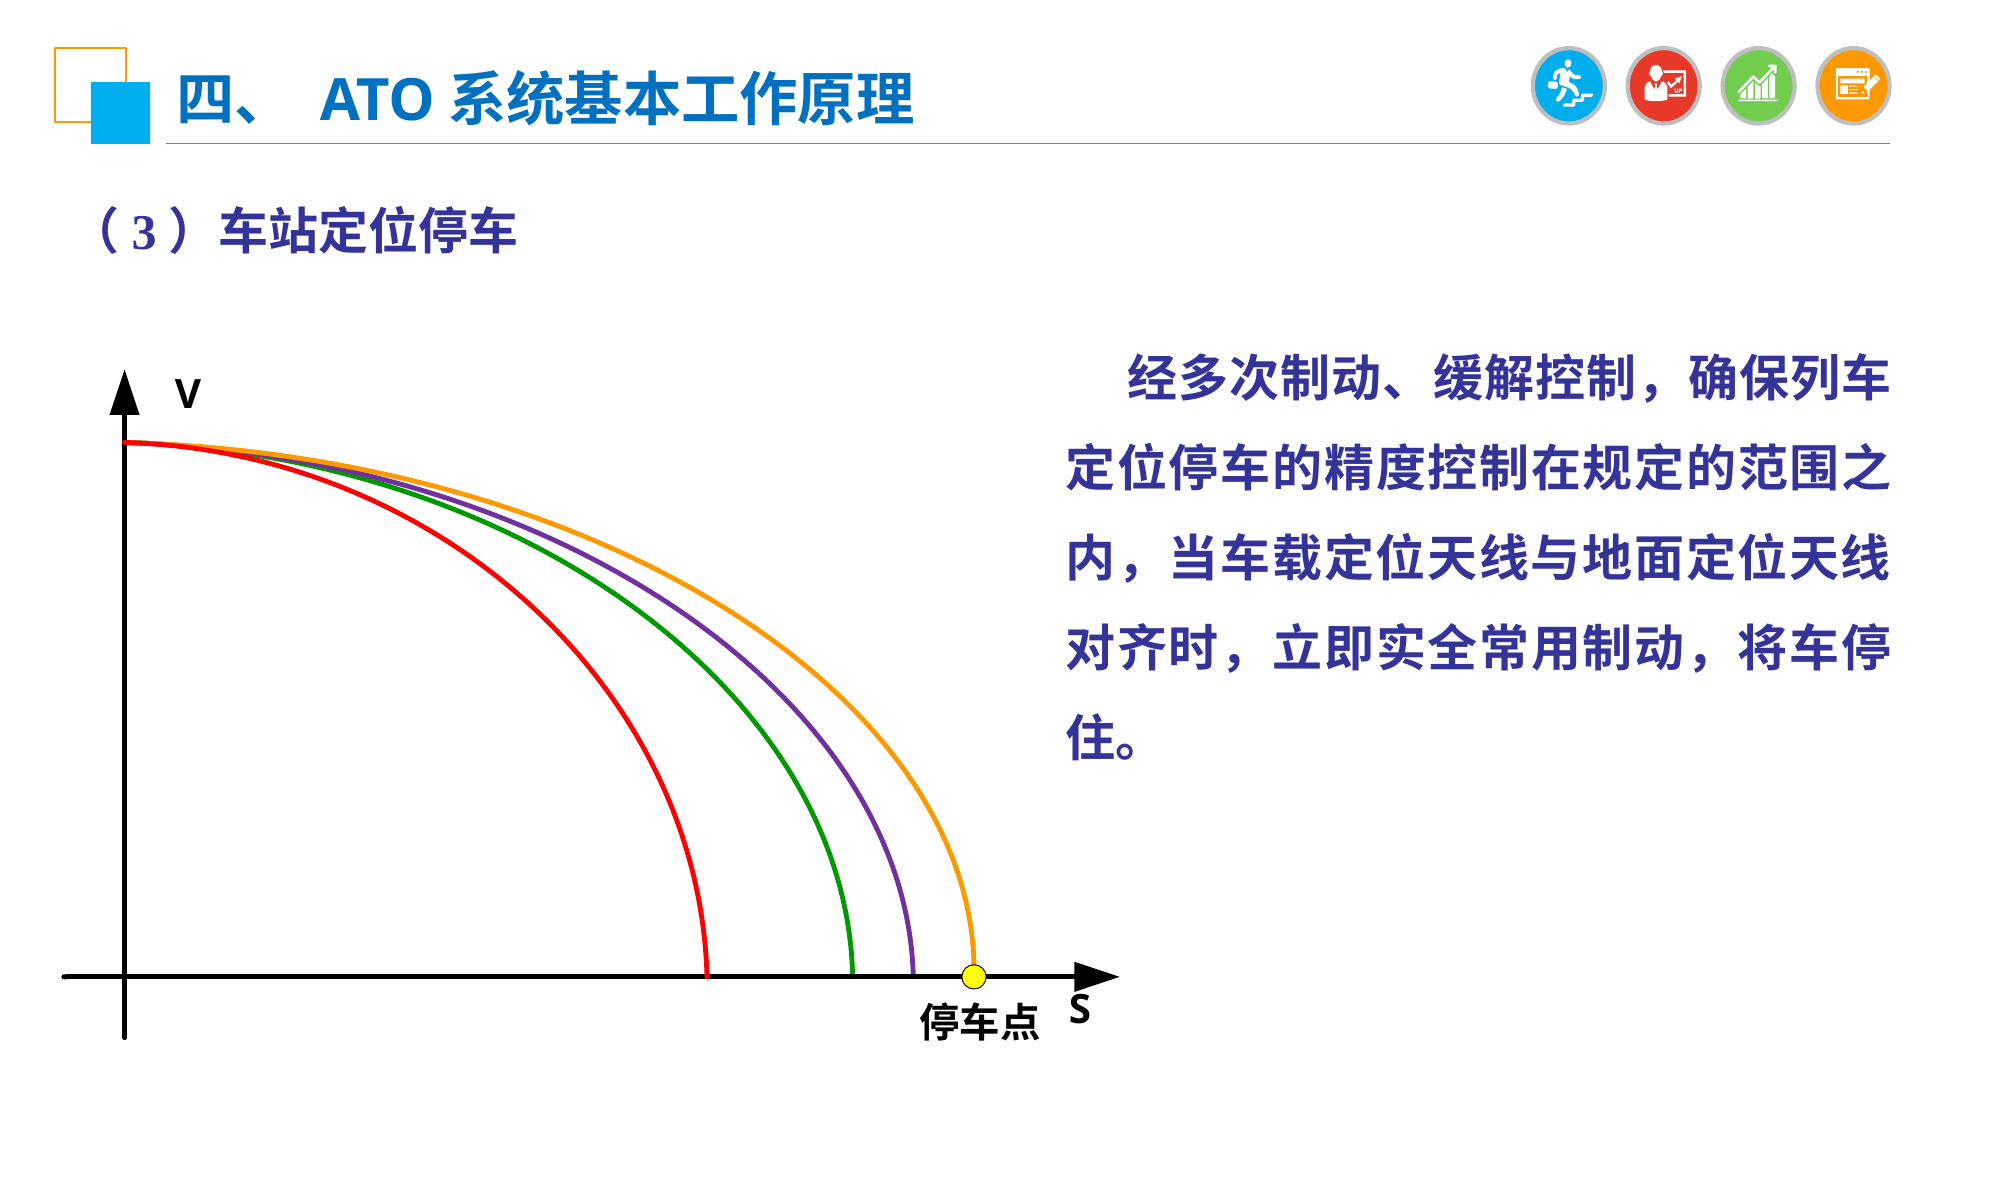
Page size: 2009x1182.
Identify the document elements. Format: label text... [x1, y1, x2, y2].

text_box （3）车站定位停车 [54, 192, 1415, 267]
text_box 经多次制动、缓解控制，确保列车定位停车的精度控制在规定的范围之内，当车载定位天线与地面定位天线对齐时，立即实全常用制动，将车停住。 [1177, 309, 1907, 775]
text_box 四、 ATO系统基本工作原理 [155, 51, 935, 142]
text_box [11, 290, 1173, 1091]
